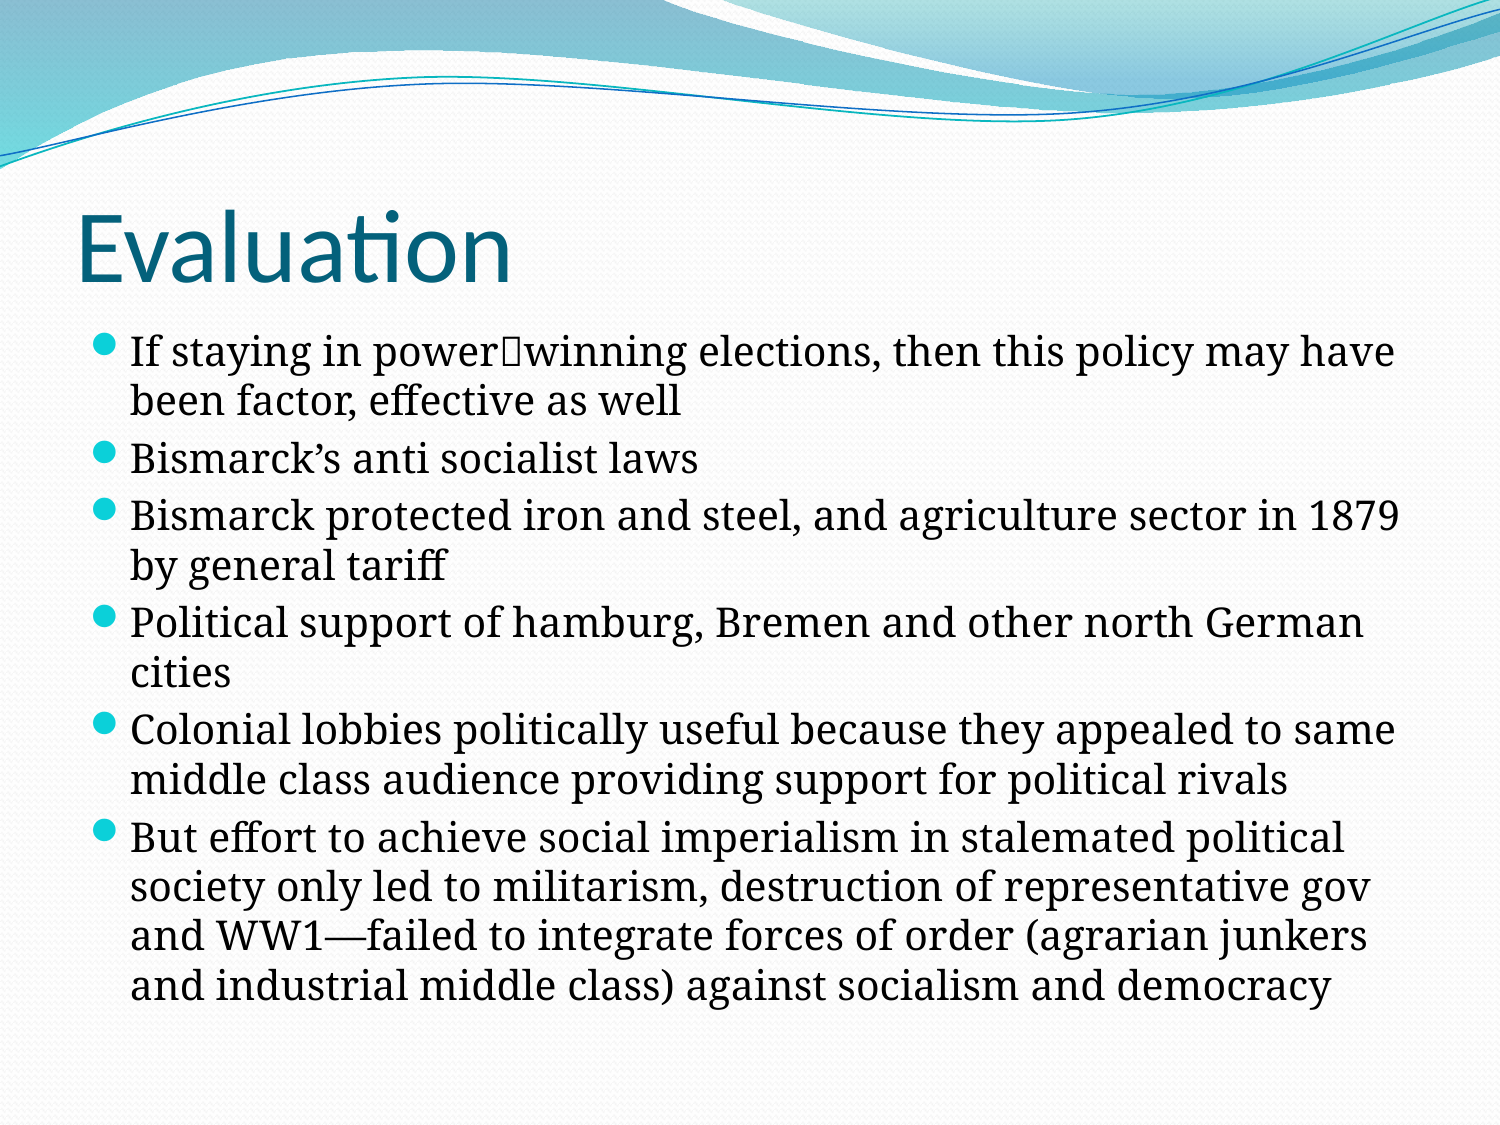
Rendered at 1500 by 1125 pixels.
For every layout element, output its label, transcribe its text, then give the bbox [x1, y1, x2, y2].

title Evaluation [75, 115, 1425, 303]
list If staying in powerwinning elections, then this policy may have been factor, effective as well Bismarck’s anti socialist laws Bismarck protected iron and steel, and agriculture sector in 1879 by general tariff Political support of hamburg, Bremen and other north German cities Colonial lobbies politically useful because they appealed to same middle class audience providing support for political rivals But effort to achieve social imperialism in stalemated political society only led to militarism, destruction of representative gov and WW1—failed to integrate forces of order (agrarian junkers and industrial middle class) against socialism and democracy [75, 317, 1425, 1038]
